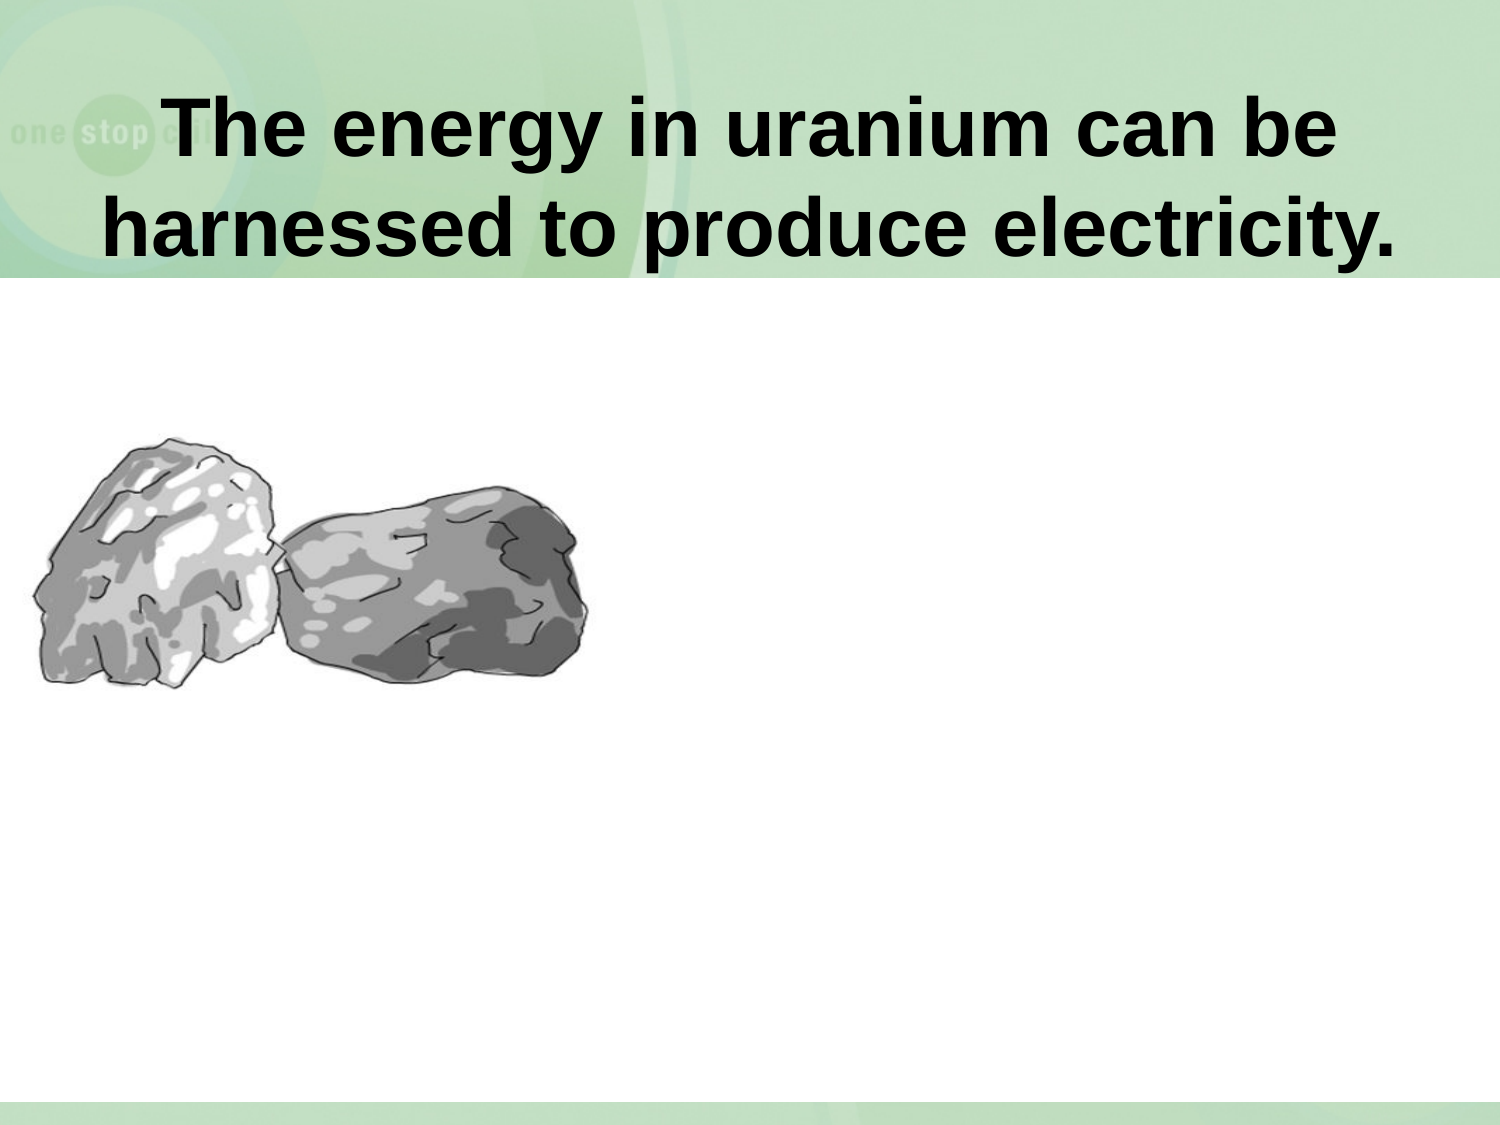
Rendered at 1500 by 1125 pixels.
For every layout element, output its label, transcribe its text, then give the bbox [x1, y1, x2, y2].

picture [0, 0, 1500, 1125]
title The energy in uranium can be harnessed to produce electricity. [75, 79, 1425, 268]
